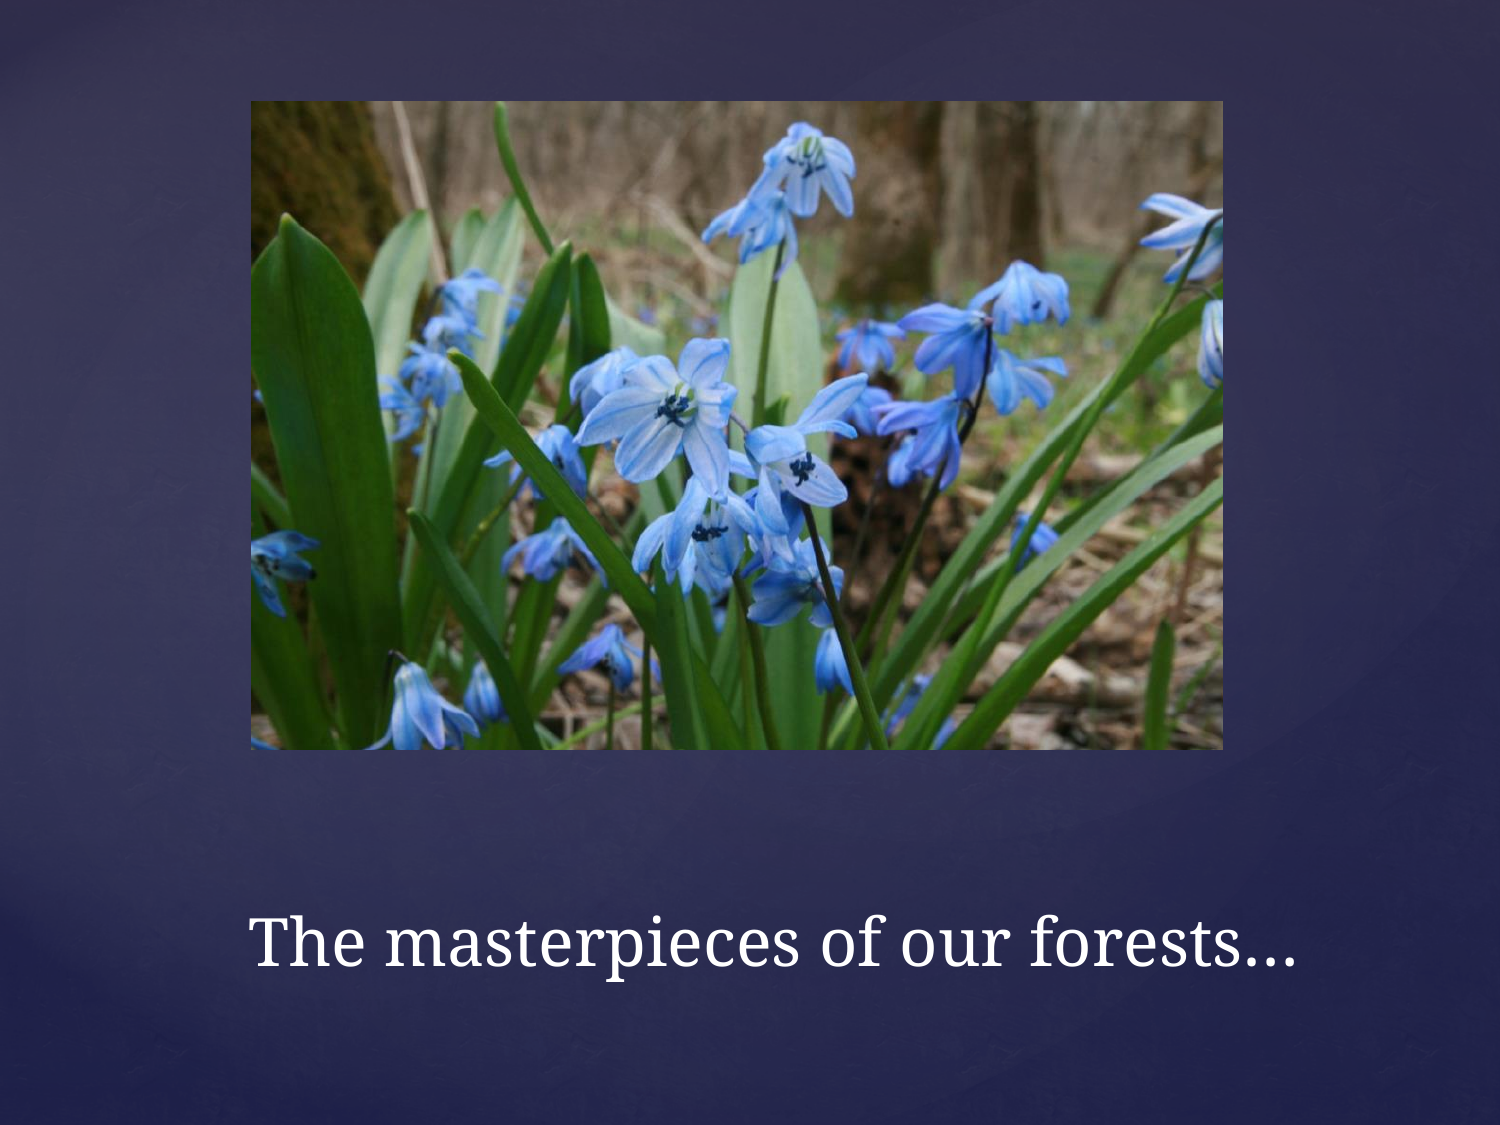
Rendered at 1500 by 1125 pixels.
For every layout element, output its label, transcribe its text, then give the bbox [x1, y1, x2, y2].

title The masterpieces of our forests… [233, 837, 1471, 988]
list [250, 101, 1223, 750]
